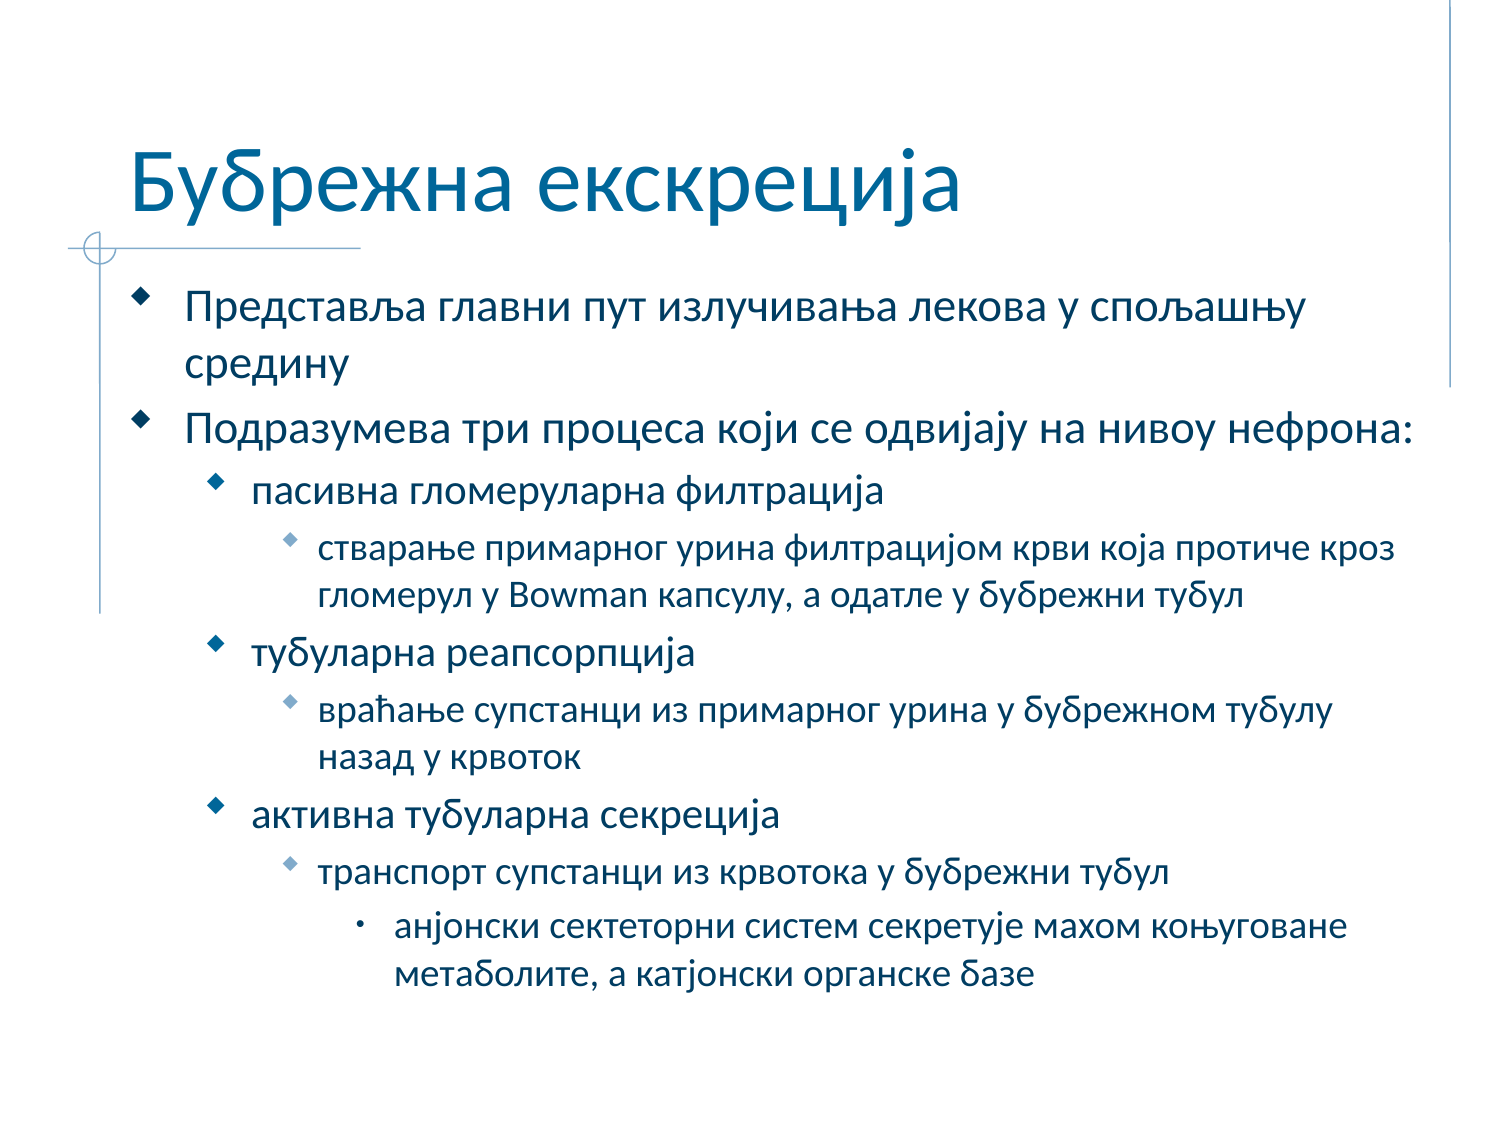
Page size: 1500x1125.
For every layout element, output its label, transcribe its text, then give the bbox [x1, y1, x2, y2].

list Представља главни пут излучивања лекова у спољашњу средину Подразумева три процеса који се одвијају на нивоу нефрона: пасивна гломеруларна филтрација стварање примарног урина филтрацијом крви која протиче кроз гломерул у Bowman капсулу, а одатле у бубрежни тубул тубуларна реапсорпција враћање супстанци из примарног урина у бубрежном тубулу назад у крвоток активна тубуларна секреција транспорт супстанци из крвотока у бубрежни тубул анјонски сектеторни систем секретује махом коњуговане метаболите, а катјонски органске базе [111, 266, 1436, 1024]
title Бубрежна екскреција [113, 49, 1436, 238]
